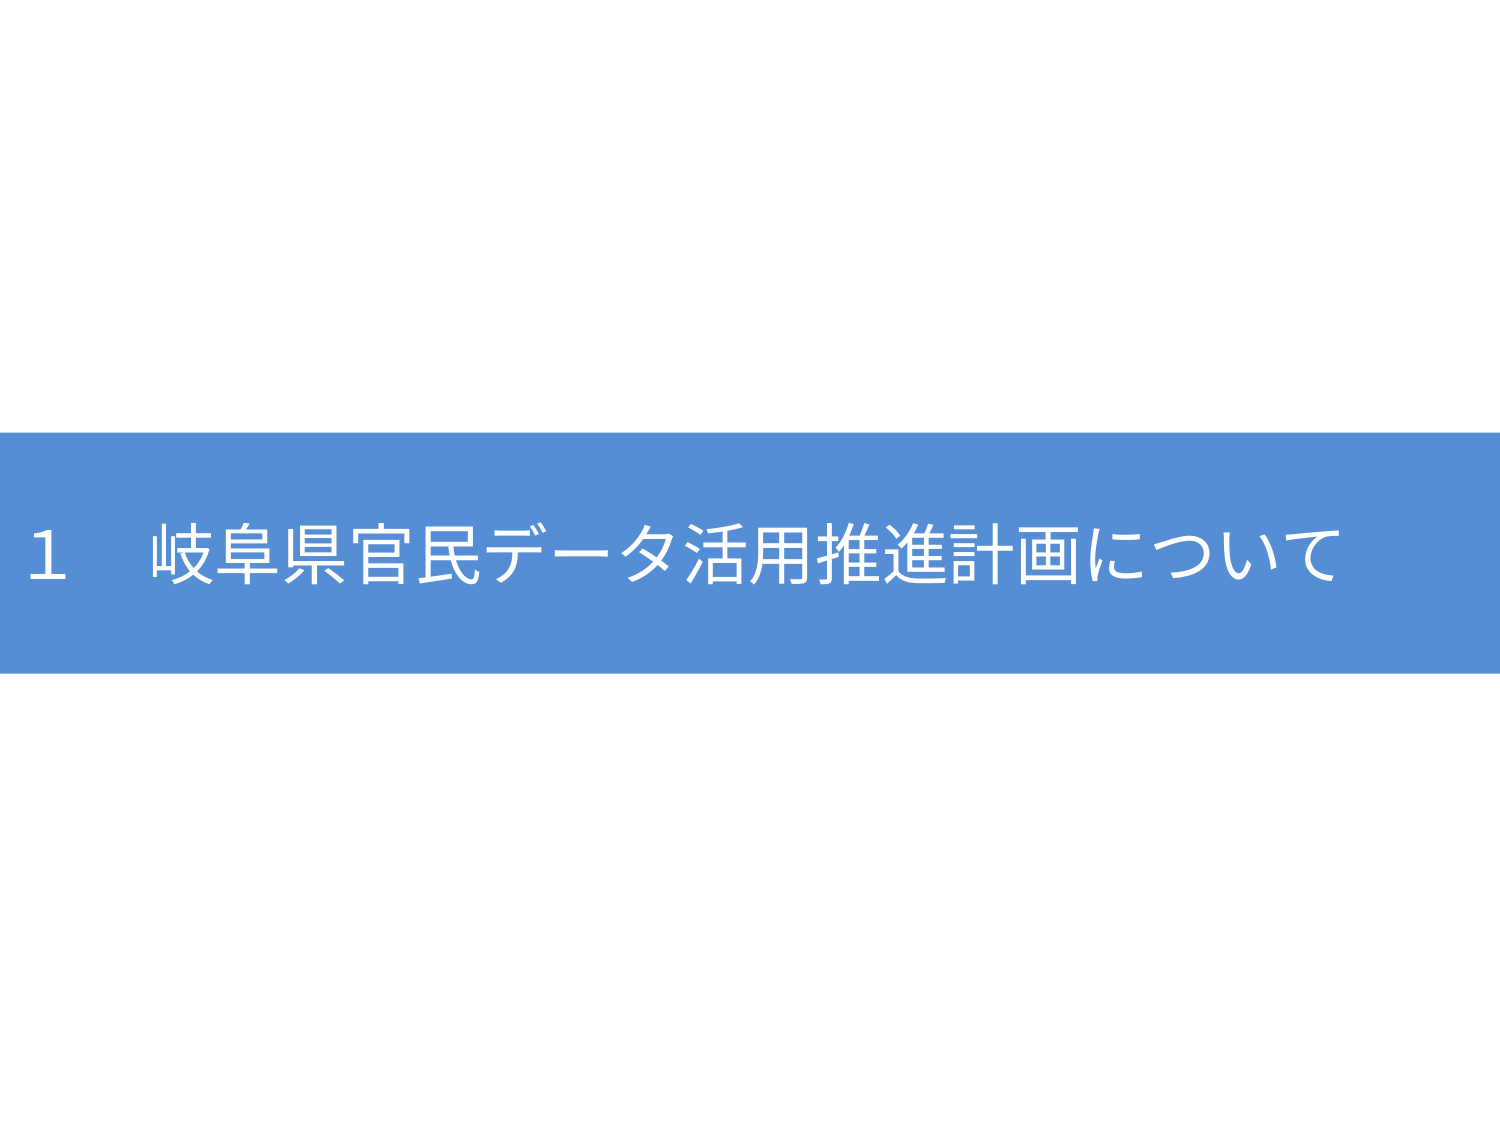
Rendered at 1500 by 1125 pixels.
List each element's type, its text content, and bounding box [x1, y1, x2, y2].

title １ 岐阜県官民データ活用推進計画について [0, 432, 1500, 674]
